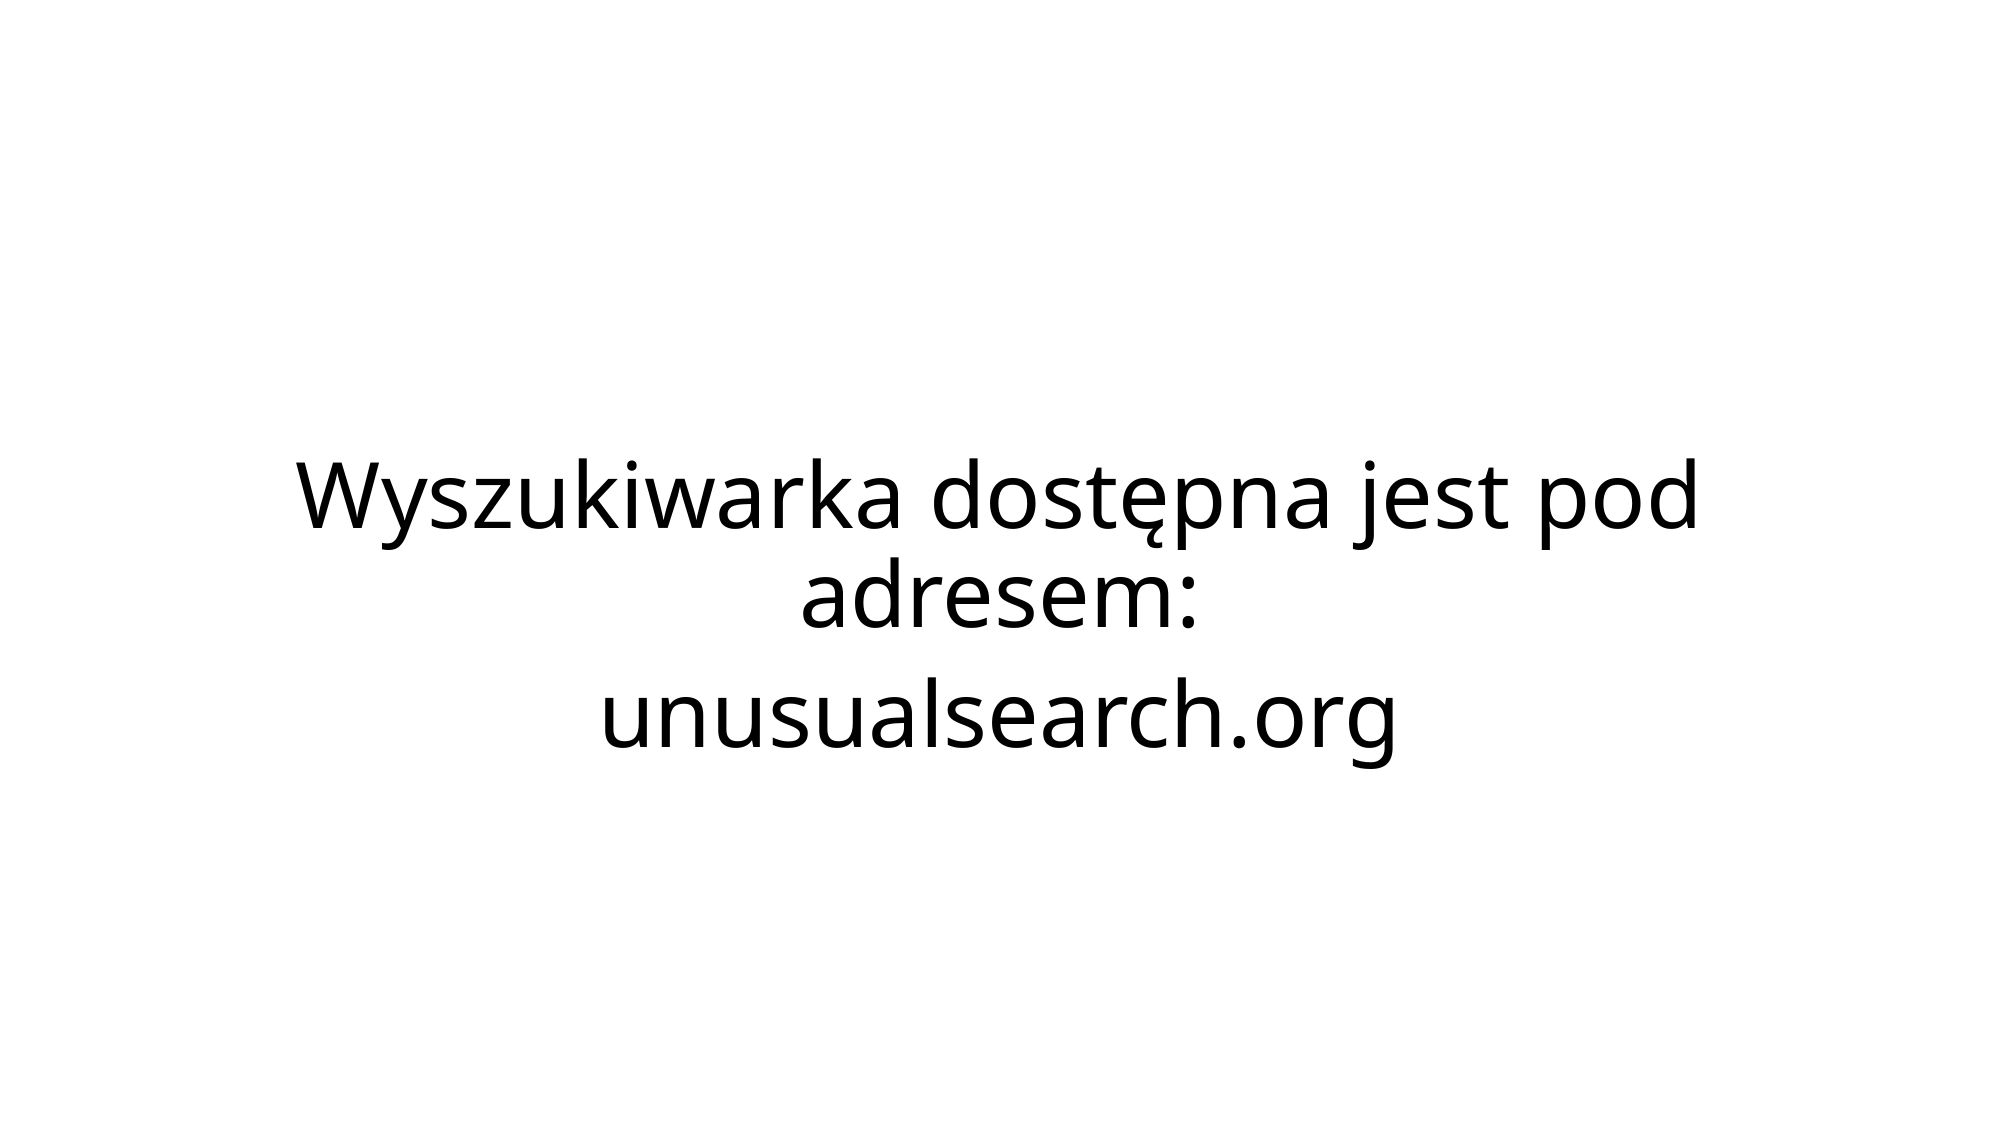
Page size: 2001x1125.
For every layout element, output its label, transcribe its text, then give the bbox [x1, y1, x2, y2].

list Wyszukiwarka dostępna jest pod adresem: unusualsearch.org [137, 442, 1863, 683]
